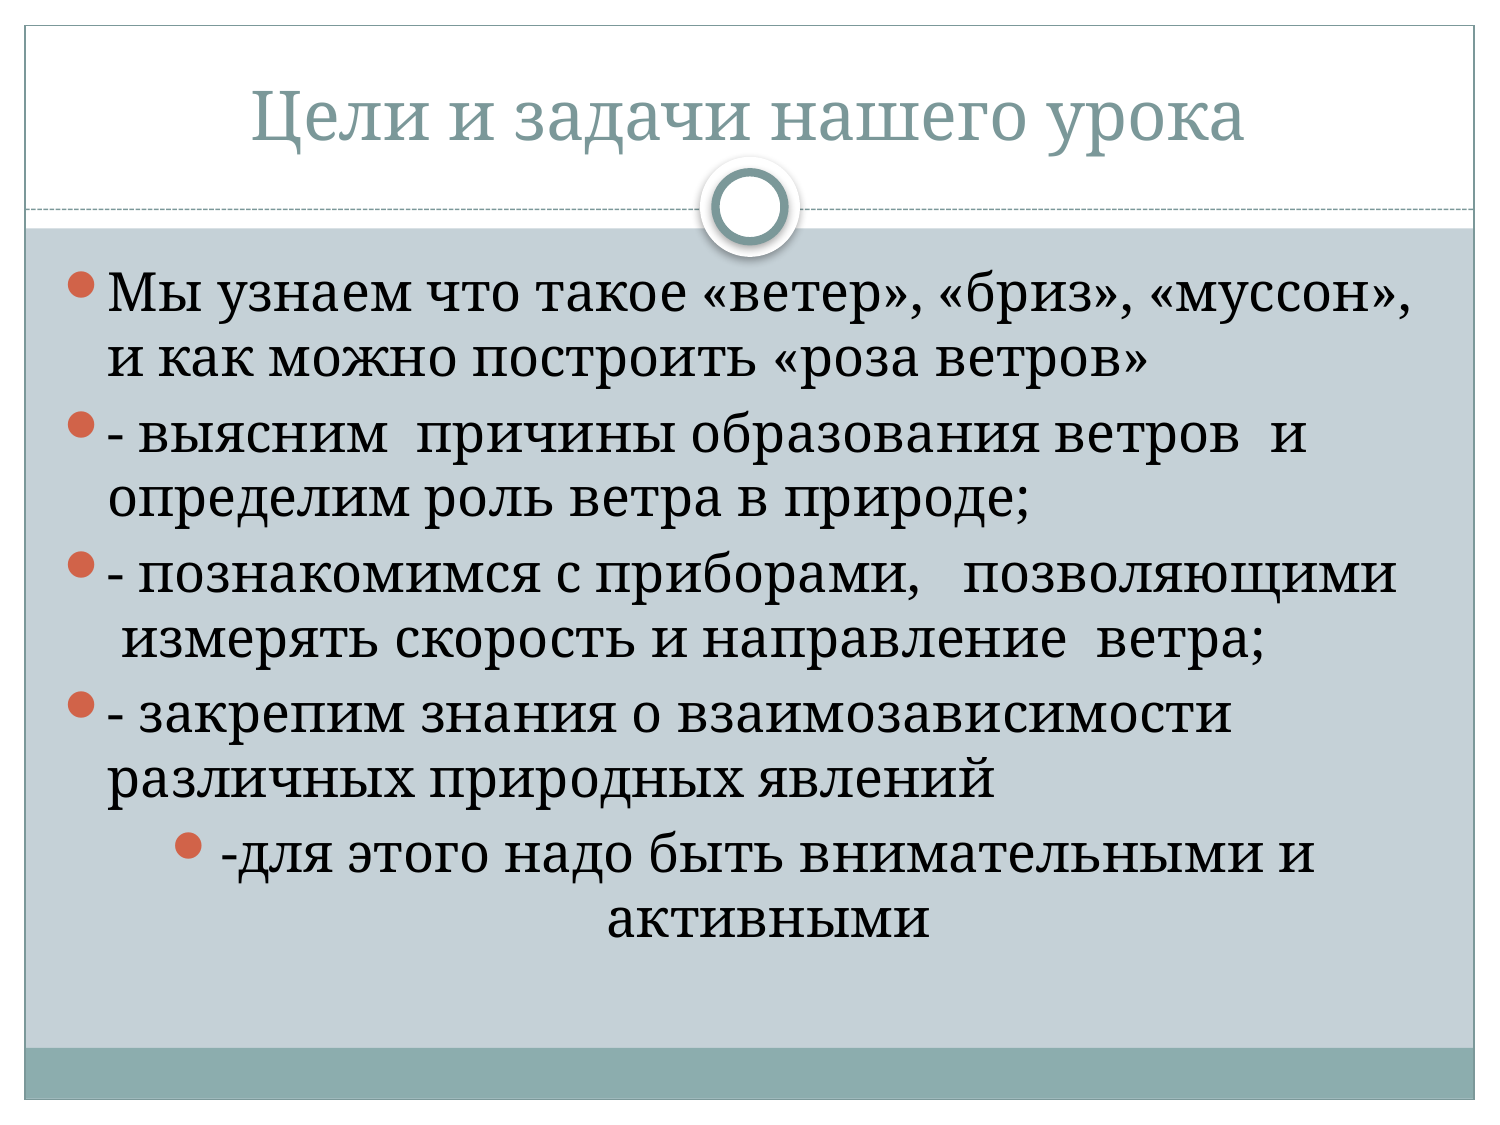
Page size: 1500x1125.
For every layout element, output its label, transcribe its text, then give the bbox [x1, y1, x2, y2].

title Цели и задачи нашего урока [49, 37, 1450, 162]
list Мы узнаем что такое «ветер», «бриз», «муссон», и как можно построить «роза ветров» - выясним причины образования ветров и определим роль ветра в природе; - познакомимся с приборами, позволяющими измерять скорость и направление ветра; - закрепим знания о взаимозависимости различных природных явлений -для этого надо быть внимательными и активными [49, 250, 1445, 1001]
